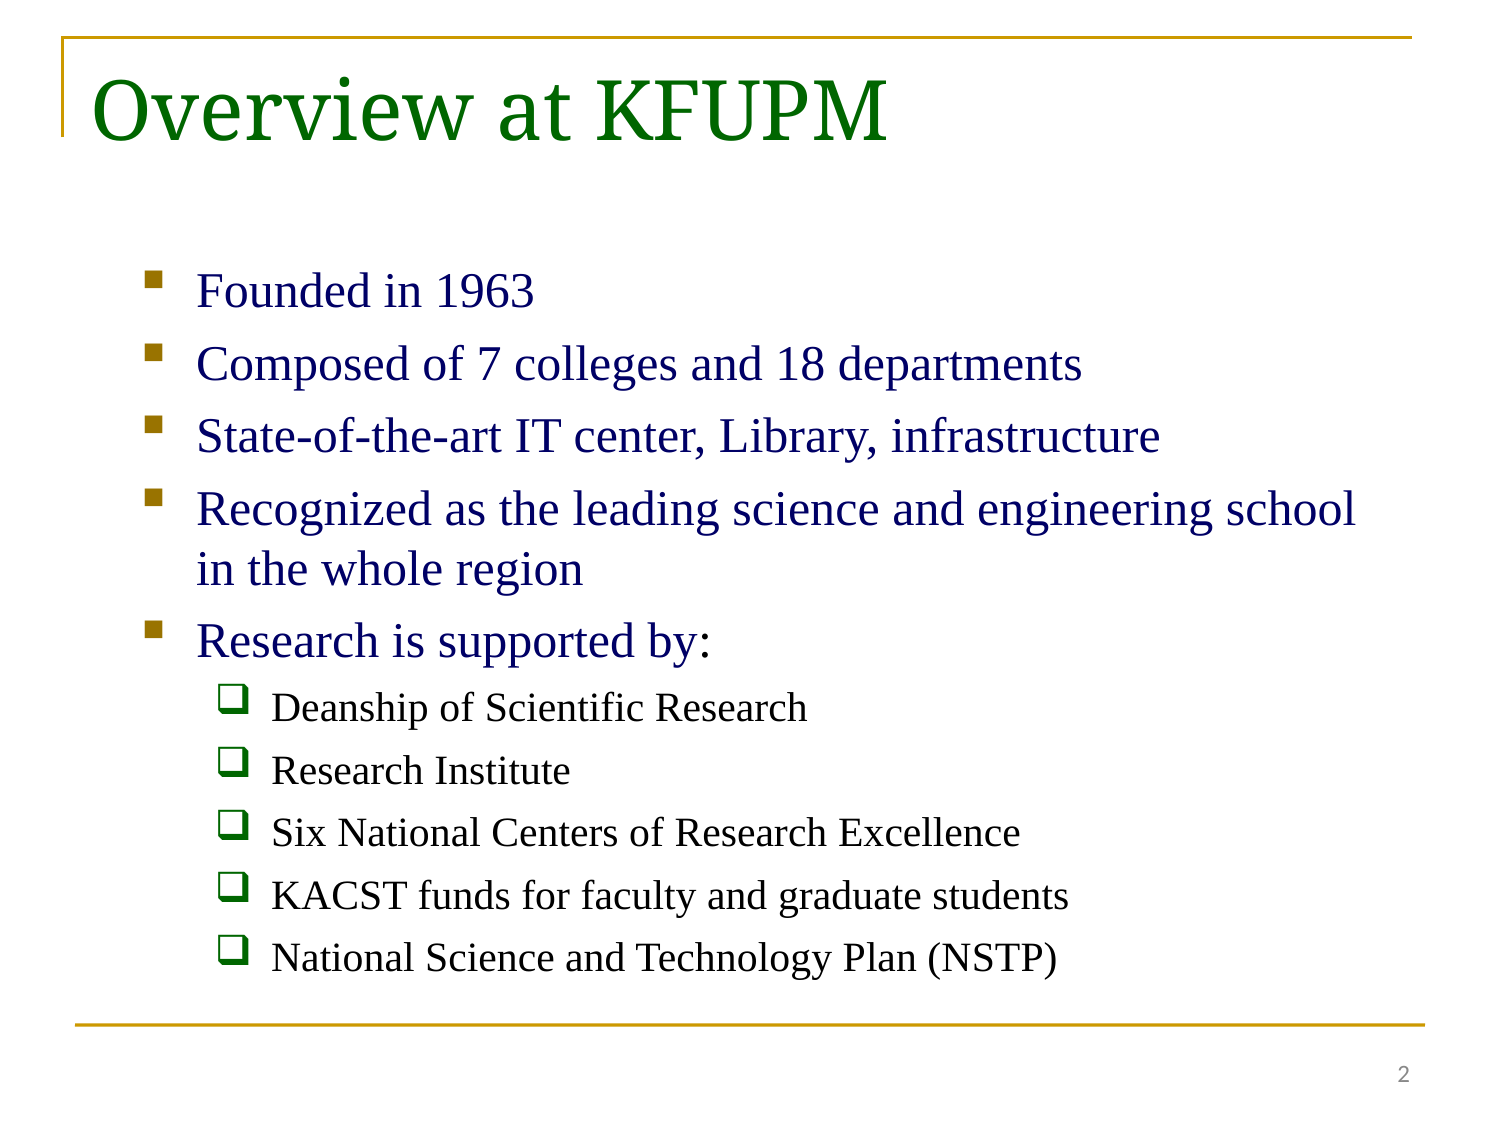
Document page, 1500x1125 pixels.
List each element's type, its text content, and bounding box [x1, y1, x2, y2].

text_box 2 [1074, 1042, 1425, 1103]
text_box Overview at KFUPM [74, 49, 1413, 188]
text_box Founded in 1963 Composed of 7 colleges and 18 departments State-of-the-art IT center, Library, infrastructure Recognized as the leading science and engineering school in the whole region Research is supported by: Deanship of Scientific Research Research Institute Six National Centers of Research Excellence KACST funds for faculty and graduate students National Science and Technology Plan (NSTP) [124, 249, 1413, 988]
